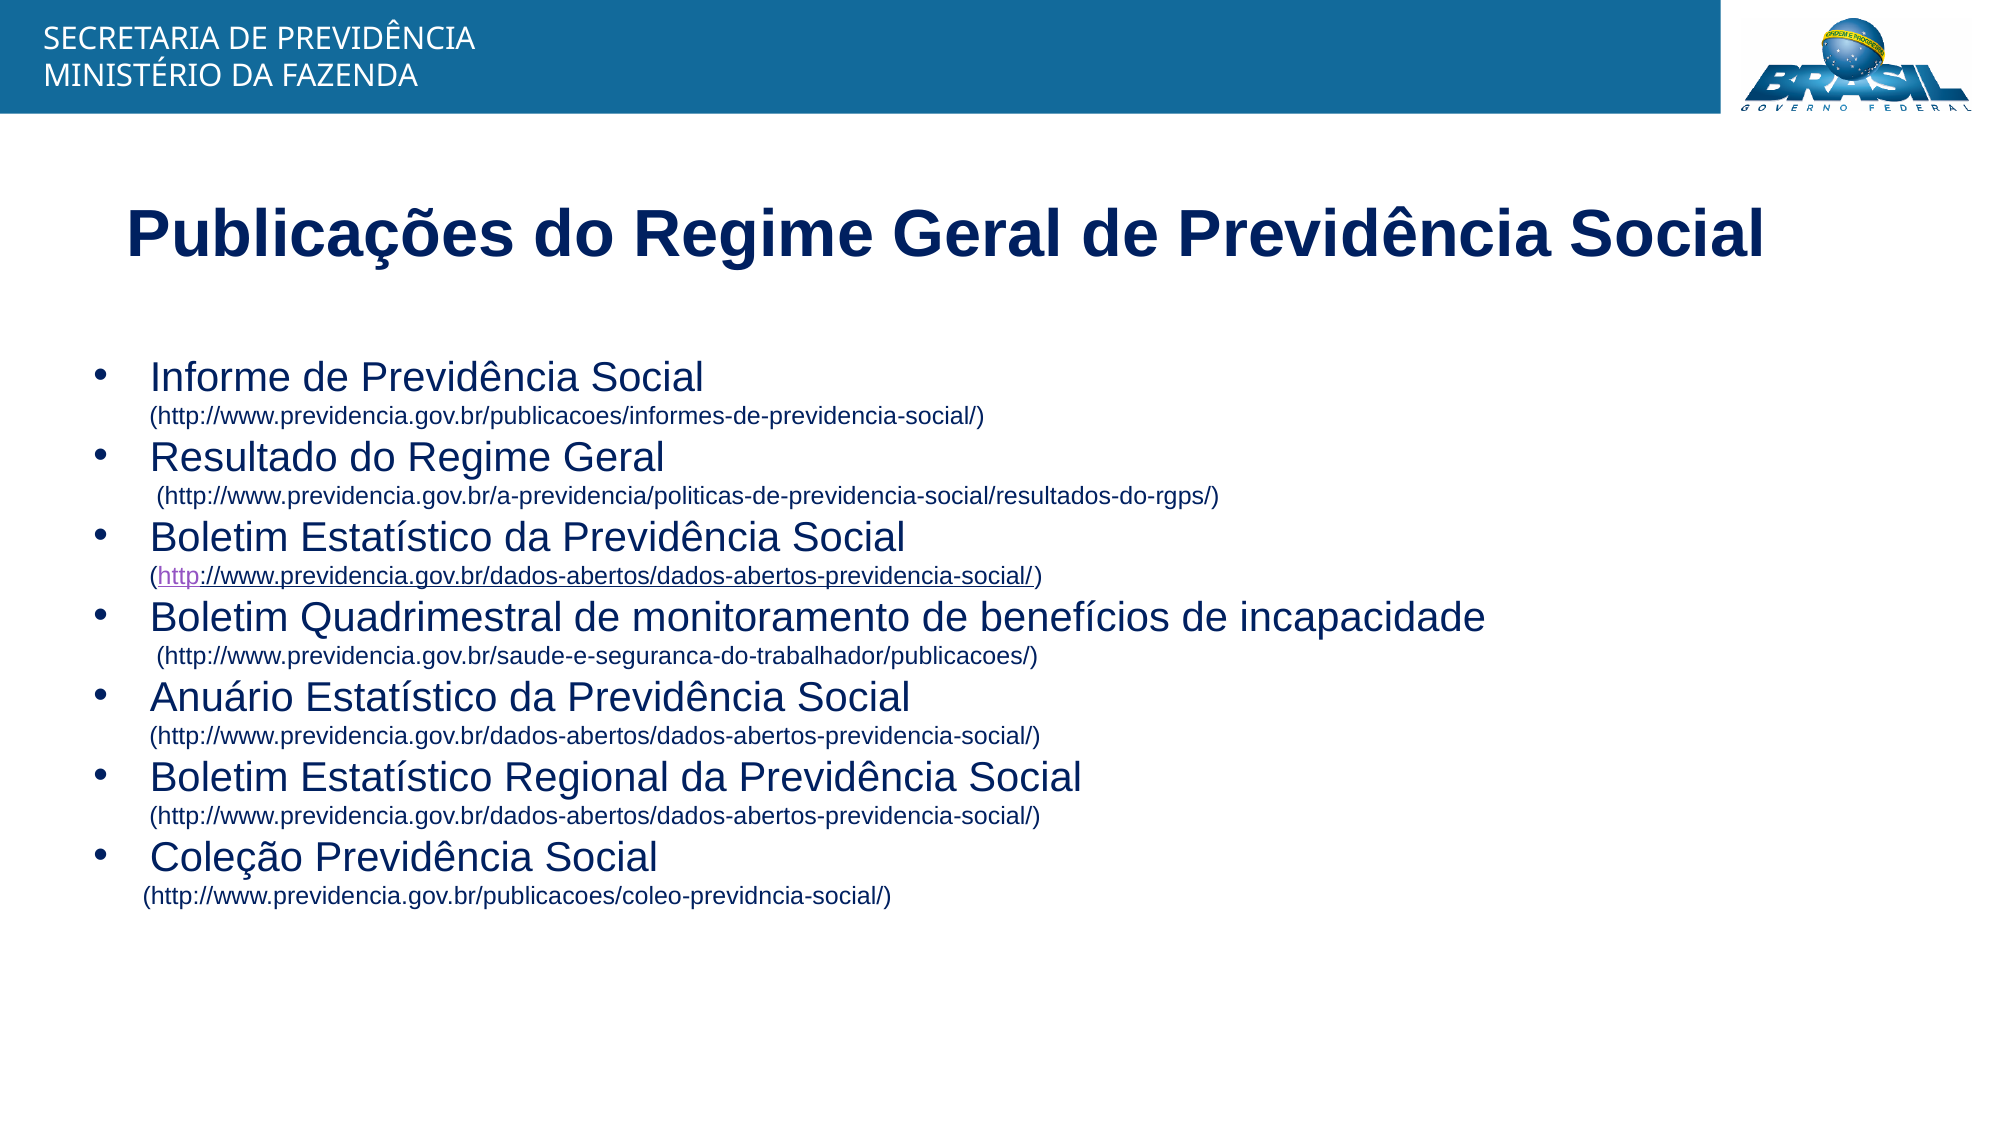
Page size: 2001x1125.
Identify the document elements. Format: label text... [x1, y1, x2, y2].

text_box Publicações do Regime Geral de Previdência Social Informe de Previdência Social (http://www.previdencia.gov.br/publicacoes/informes-de-previdencia-social/) Resultado do Regime Geral (http://www.previdencia.gov.br/a-previdencia/politicas-de-previdencia-social/resultados-do-rgps/) Boletim Estatístico da Previdência Social (http://www.previdencia.gov.br/dados-abertos/dados-abertos-previdencia-social/) Boletim Quadrimestral de monitoramento de benefícios de incapacidade (http://www.previdencia.gov.br/saude-e-seguranca-do-trabalhador/publicacoes/) Anuário Estatístico da Previdência Social (http://www.previdencia.gov.br/dados-abertos/dados-abertos-previdencia-social/) Boletim Estatístico Regional da Previdência Social (http://www.previdencia.gov.br/dados-abertos/dados-abertos-previdencia-social/) Coleção Previdência Social (http://www.previdencia.gov.br/publicacoes/coleo-previdncia-social/) [78, 137, 1816, 997]
picture [1741, 18, 1972, 111]
